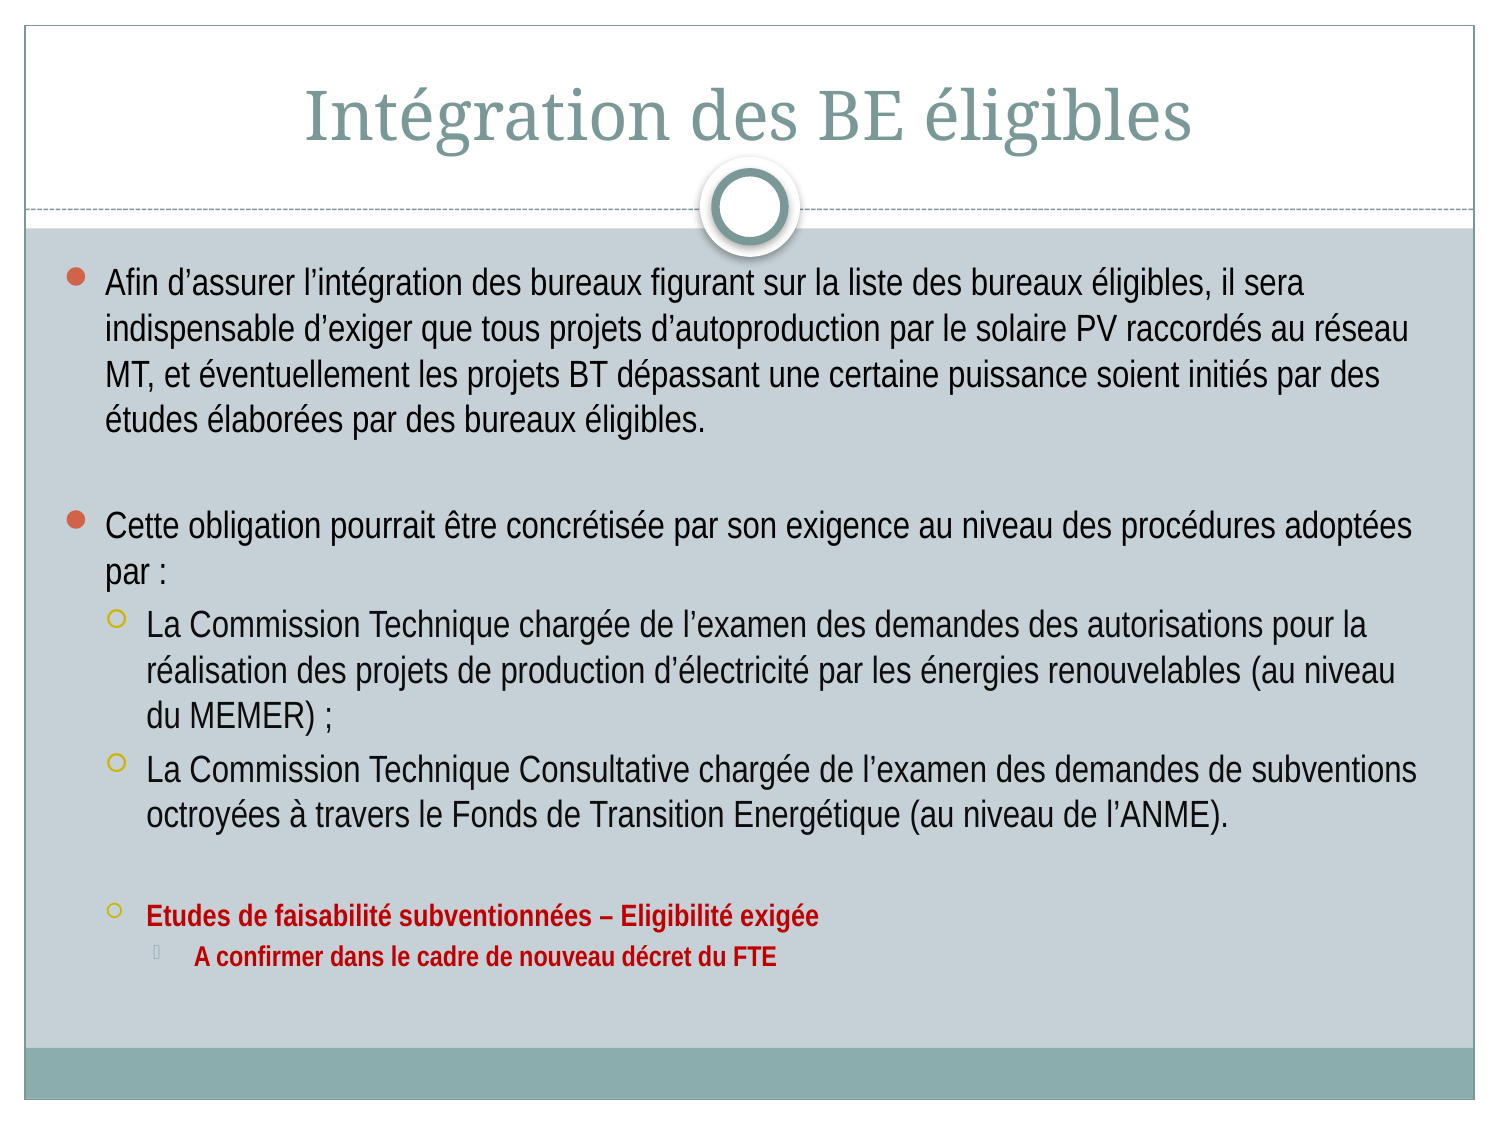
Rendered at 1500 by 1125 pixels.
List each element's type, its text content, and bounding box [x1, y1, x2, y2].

title Intégration des BE éligibles [49, 37, 1450, 162]
list Afin d’assurer l’intégration des bureaux figurant sur la liste des bureaux éligibles, il sera indispensable d’exiger que tous projets d’autoproduction par le solaire PV raccordés au réseau MT, et éventuellement les projets BT dépassant une certaine puissance soient initiés par des études élaborées par des bureaux éligibles. Cette obligation pourrait être concrétisée par son exigence au niveau des procédures adoptées par : La Commission Technique chargée de l’examen des demandes des autorisations pour la réalisation des projets de production d’électricité par les énergies renouvelables (au niveau du MEMER) ; La Commission Technique Consultative chargée de l’examen des demandes de subventions octroyées à travers le Fonds de Transition Energétique (au niveau de l’ANME). Etudes de faisabilité subventionnées – Eligibilité exigée A confirmer dans le cadre de nouveau décret du FTE [49, 250, 1445, 1001]
